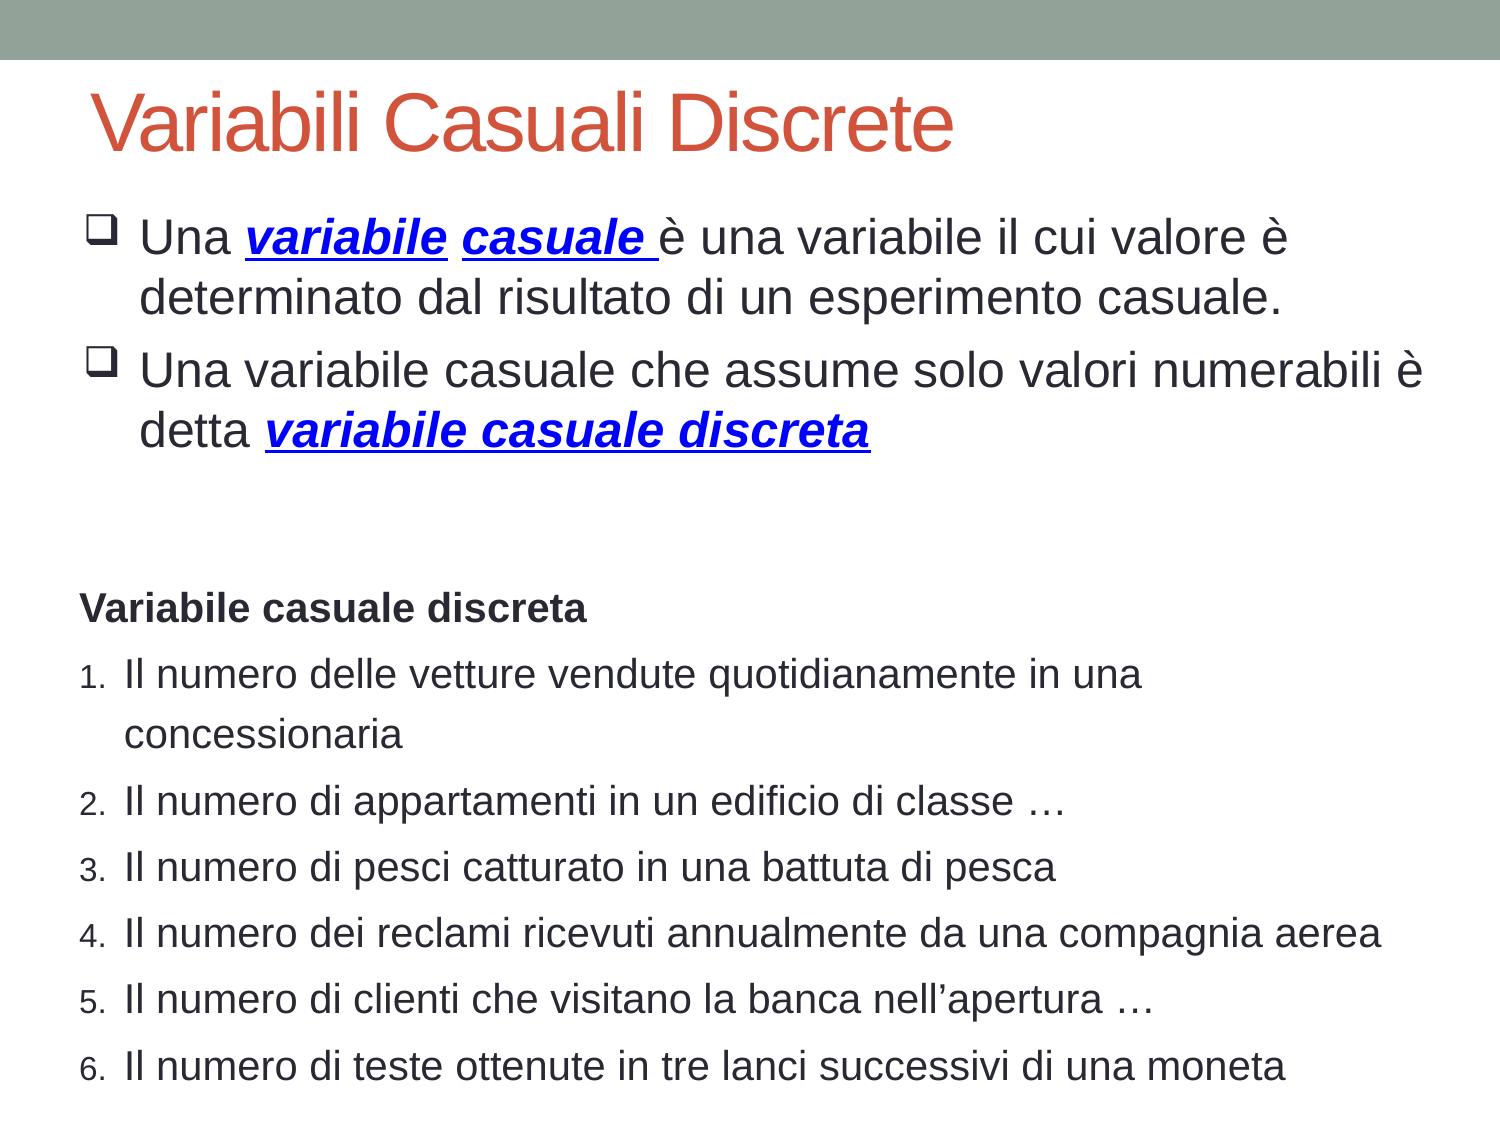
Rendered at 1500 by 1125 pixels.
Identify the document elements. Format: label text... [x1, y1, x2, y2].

list Variabile casuale discreta Il numero delle vetture vendute quotidianamente in una concessionaria Il numero di appartamenti in un edificio di classe … Il numero di pesci catturato in una battuta di pesca Il numero dei reclami ricevuti annualmente da una compagnia aerea Il numero di clienti che visitano la banca nell’apertura … Il numero di teste ottenute in tre lanci successivi di una moneta [64, 573, 1446, 1015]
text_box Una variabile casuale è una variabile il cui valore è determinato dal risultato di un esperimento casuale. Una variabile casuale che assume solo valori numerabili è detta variabile casuale discreta [68, 197, 1464, 465]
title Variabili Casuali Discrete [75, 51, 1425, 185]
